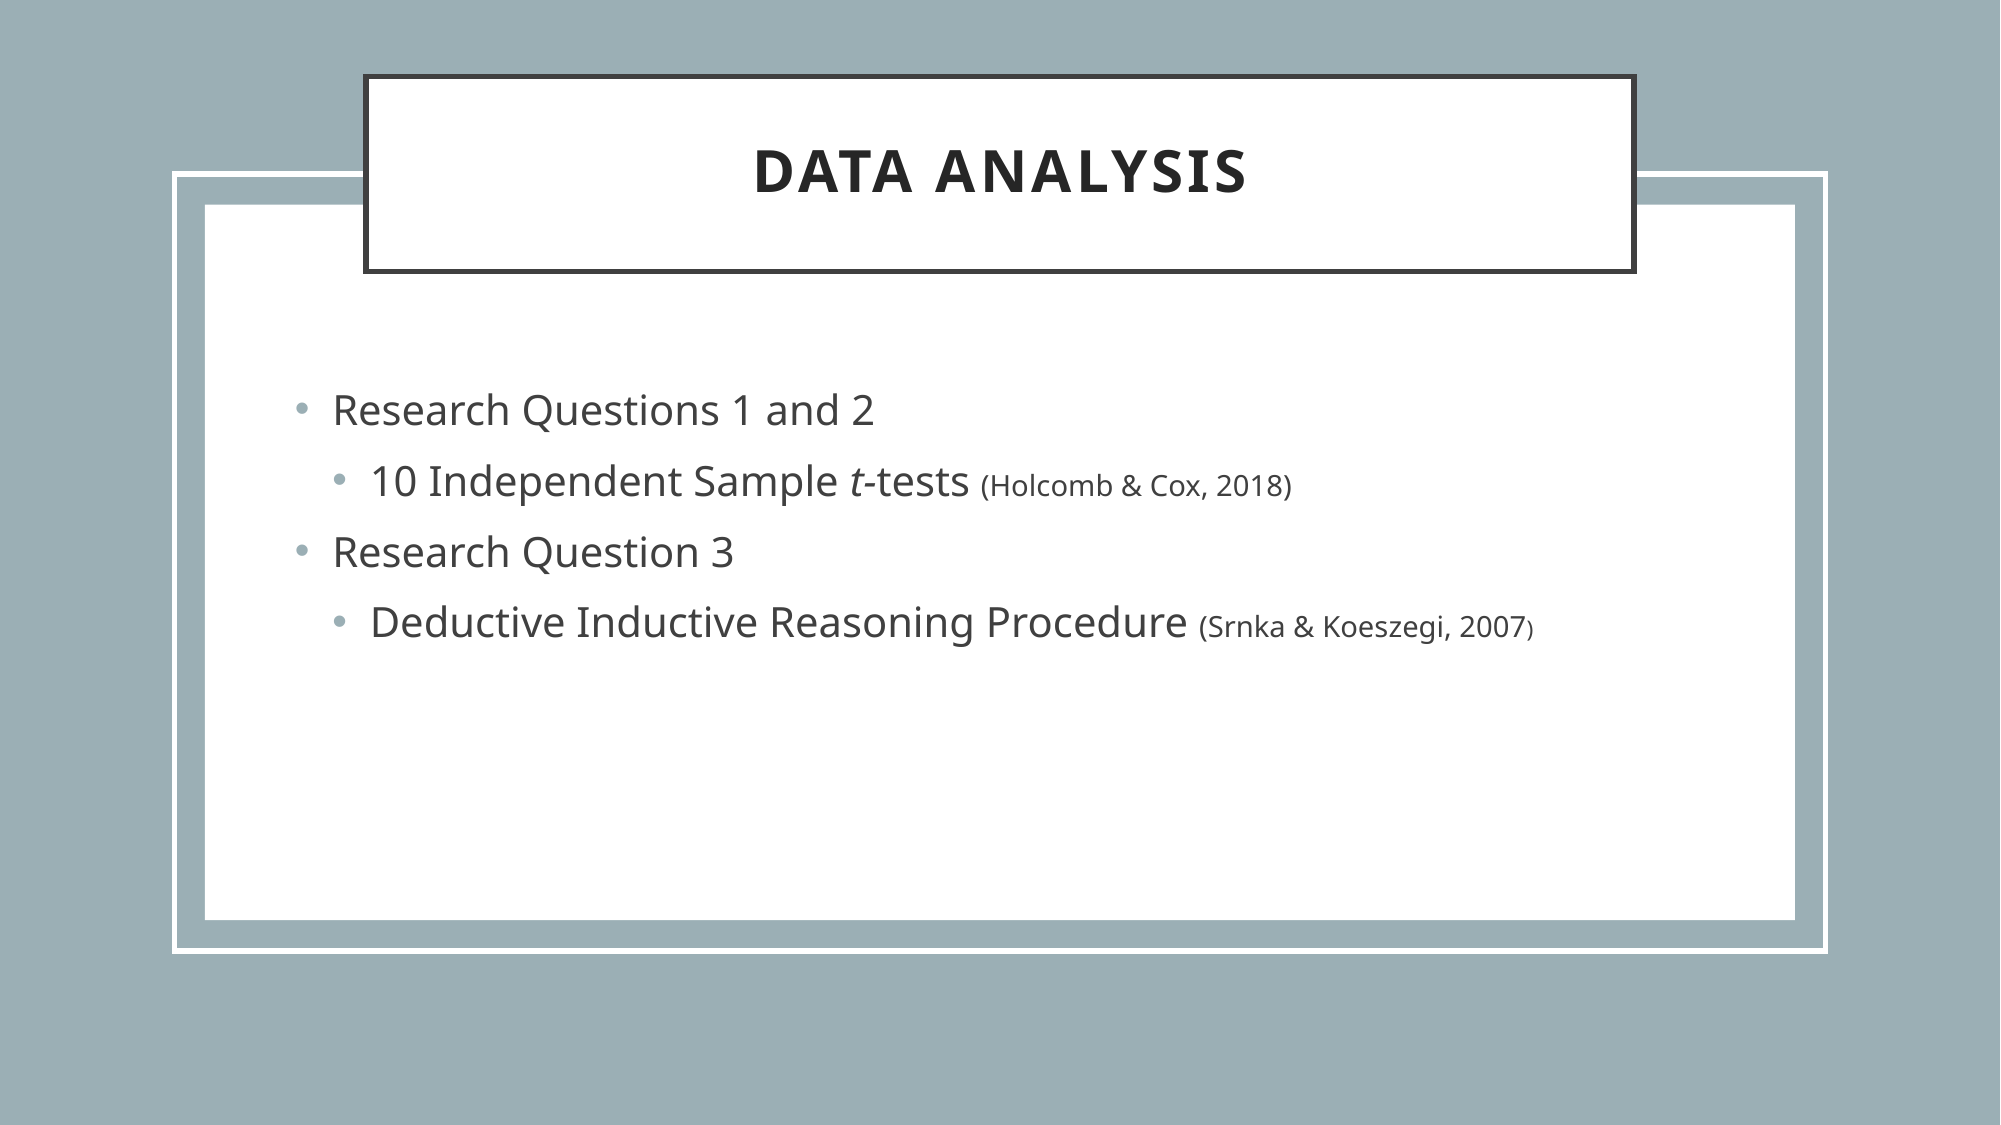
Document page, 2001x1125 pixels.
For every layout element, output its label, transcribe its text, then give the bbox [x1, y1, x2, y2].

list Research Questions 1 and 2 10 Independent Sample t-tests (Holcomb & Cox, 2018) Research Question 3 Deductive Inductive Reasoning Procedure (Srnka & Koeszegi, 2007) [279, 375, 1721, 849]
title Data Analysis [363, 74, 1637, 274]
text_box [0, 0, 2000, 1125]
text_box [173, 173, 1827, 952]
